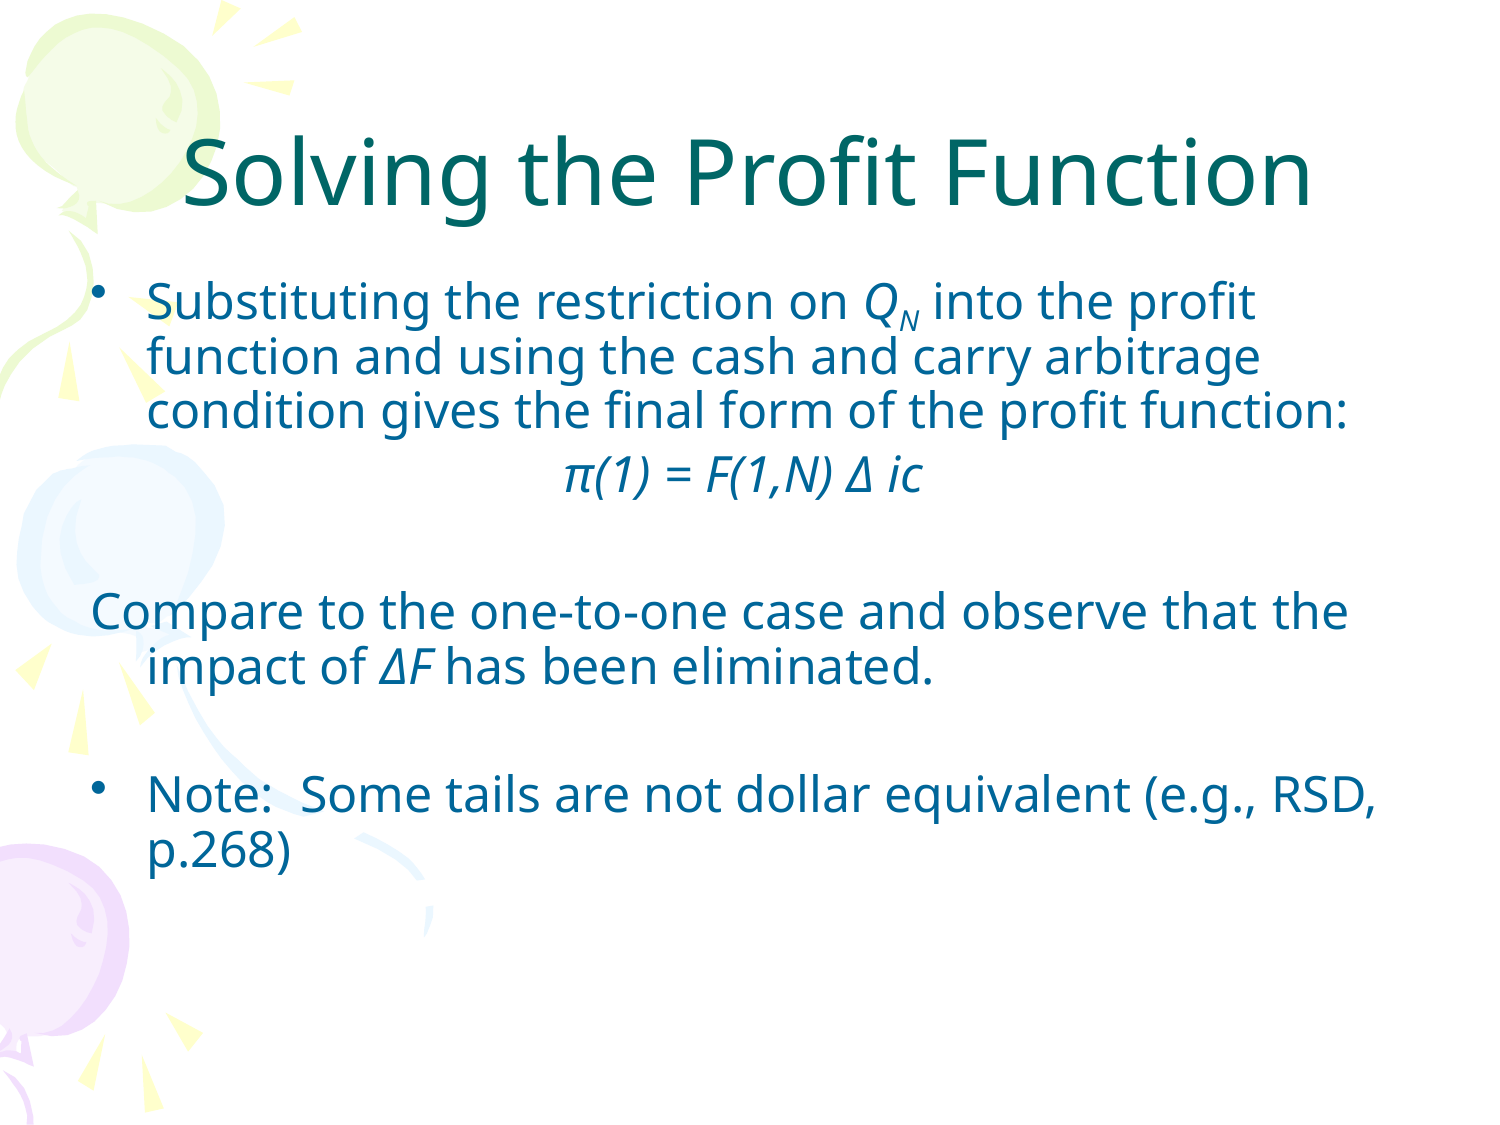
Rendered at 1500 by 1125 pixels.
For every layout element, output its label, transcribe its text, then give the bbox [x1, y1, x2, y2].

list Substituting the restriction on QN into the profit function and using the cash and carry arbitrage condition gives the final form of the profit function: π(1) = F(1,N) Δ ic Compare to the one-to-one case and observe that the impact of ΔF has been eliminated. Note: Some tails are not dollar equivalent (e.g., RSD, p.268) [75, 262, 1425, 994]
title Solving the Profit Function [72, 16, 1425, 233]
